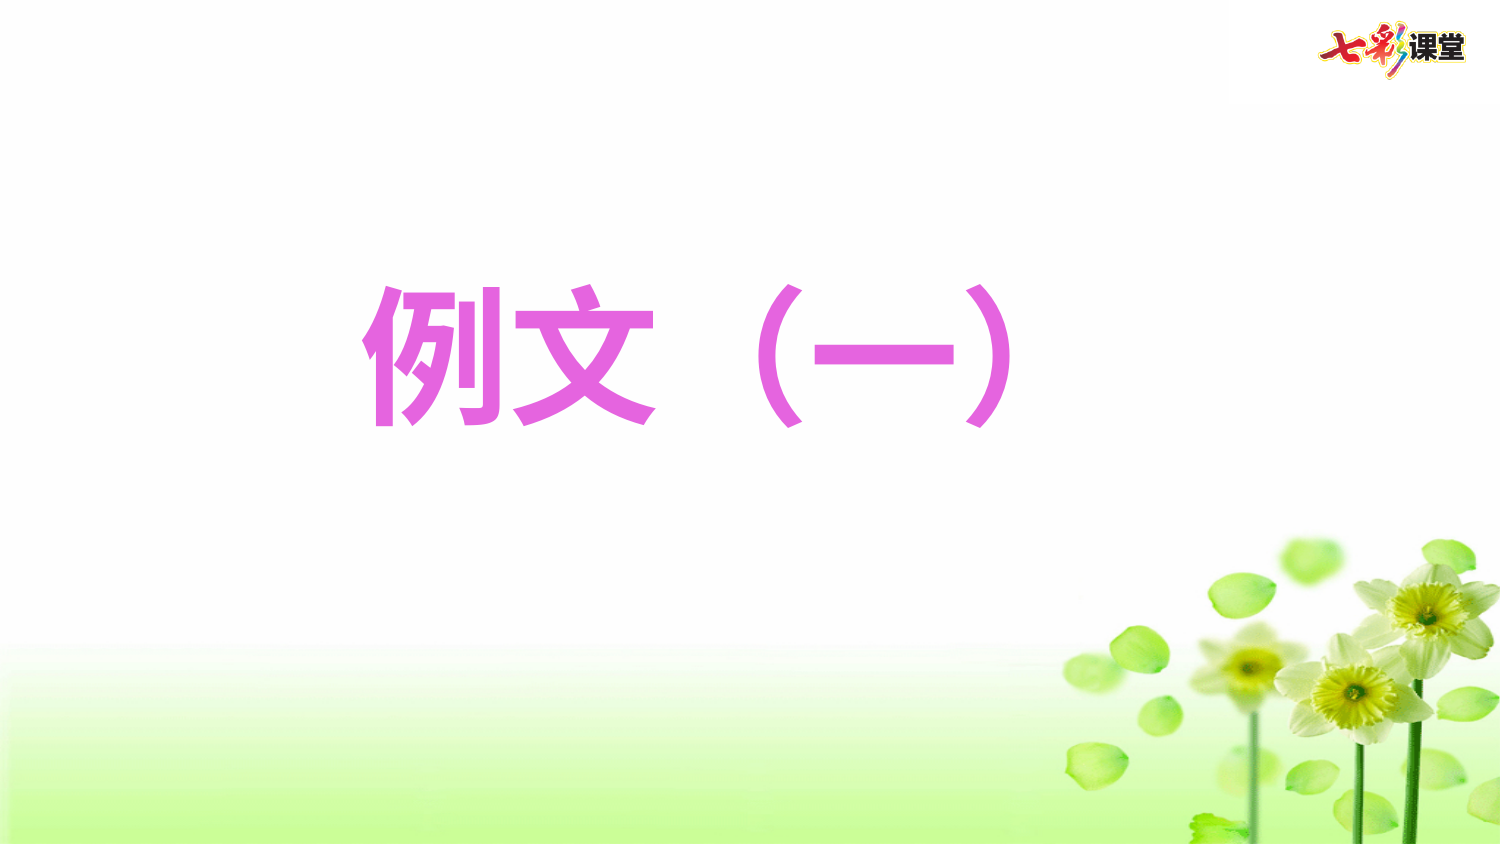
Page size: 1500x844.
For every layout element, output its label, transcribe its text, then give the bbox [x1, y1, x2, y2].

picture [0, 0, 1500, 844]
text_box 例文（一） [264, 256, 1206, 452]
